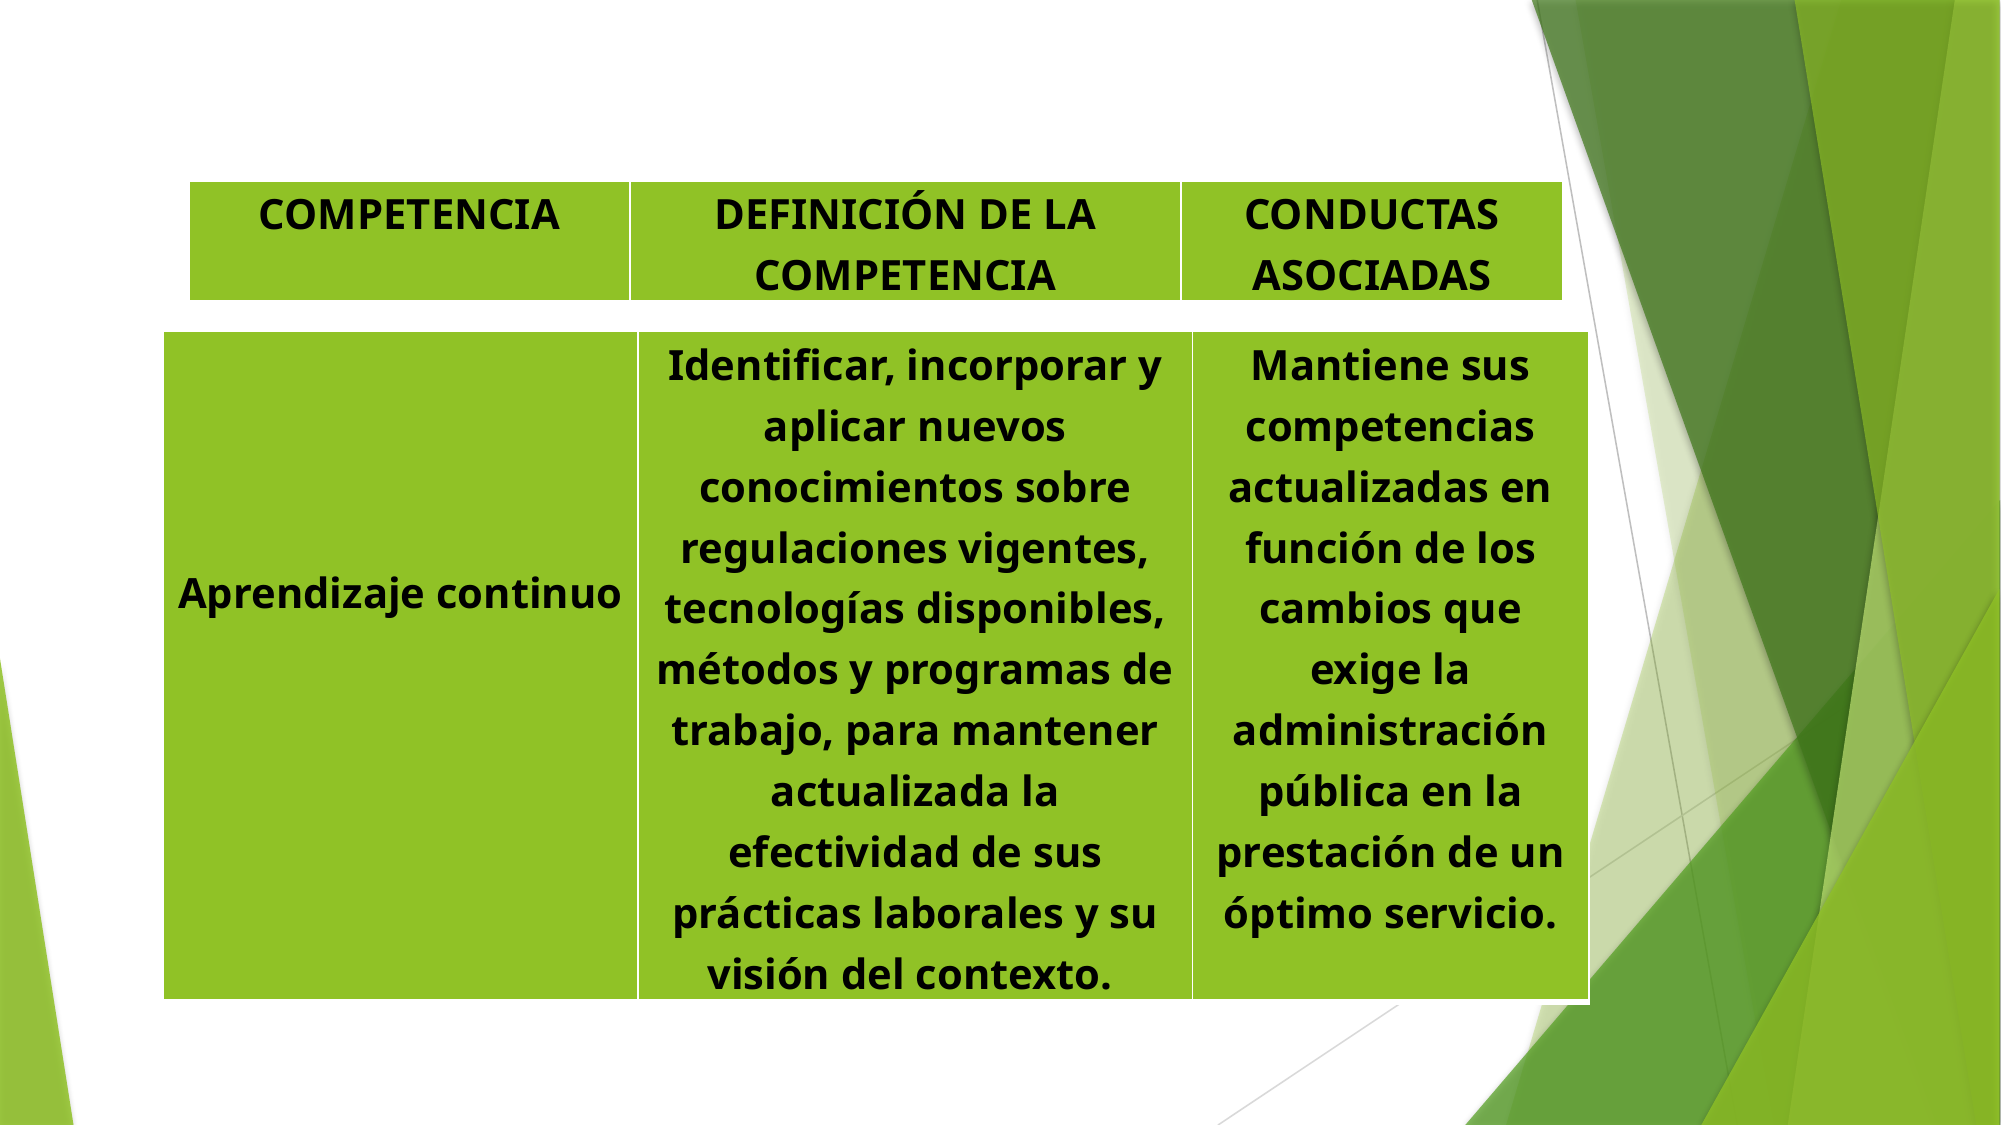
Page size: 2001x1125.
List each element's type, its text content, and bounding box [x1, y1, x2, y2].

table_header DEFINICIÓN DE LA COMPETENCIA [631, 182, 1180, 300]
table_header Identificar, incorporar y aplicar nuevos conocimientos sobre regulaciones vigentes, tecnologías disponibles, métodos y programas de trabajo, para mantener actualizada la efectividad de sus prácticas laborales y su visión del contexto. [639, 332, 1192, 999]
table_header COMPETENCIA [190, 182, 629, 300]
table_header CONDUCTAS ASOCIADAS [1182, 182, 1562, 300]
title [111, 99, 1522, 317]
table_header Aprendizaje continuo [164, 332, 637, 999]
table_header Mantiene sus competencias actualizadas en función de los cambios que exige la administración pública en la prestación de un óptimo servicio. [1193, 332, 1588, 999]
